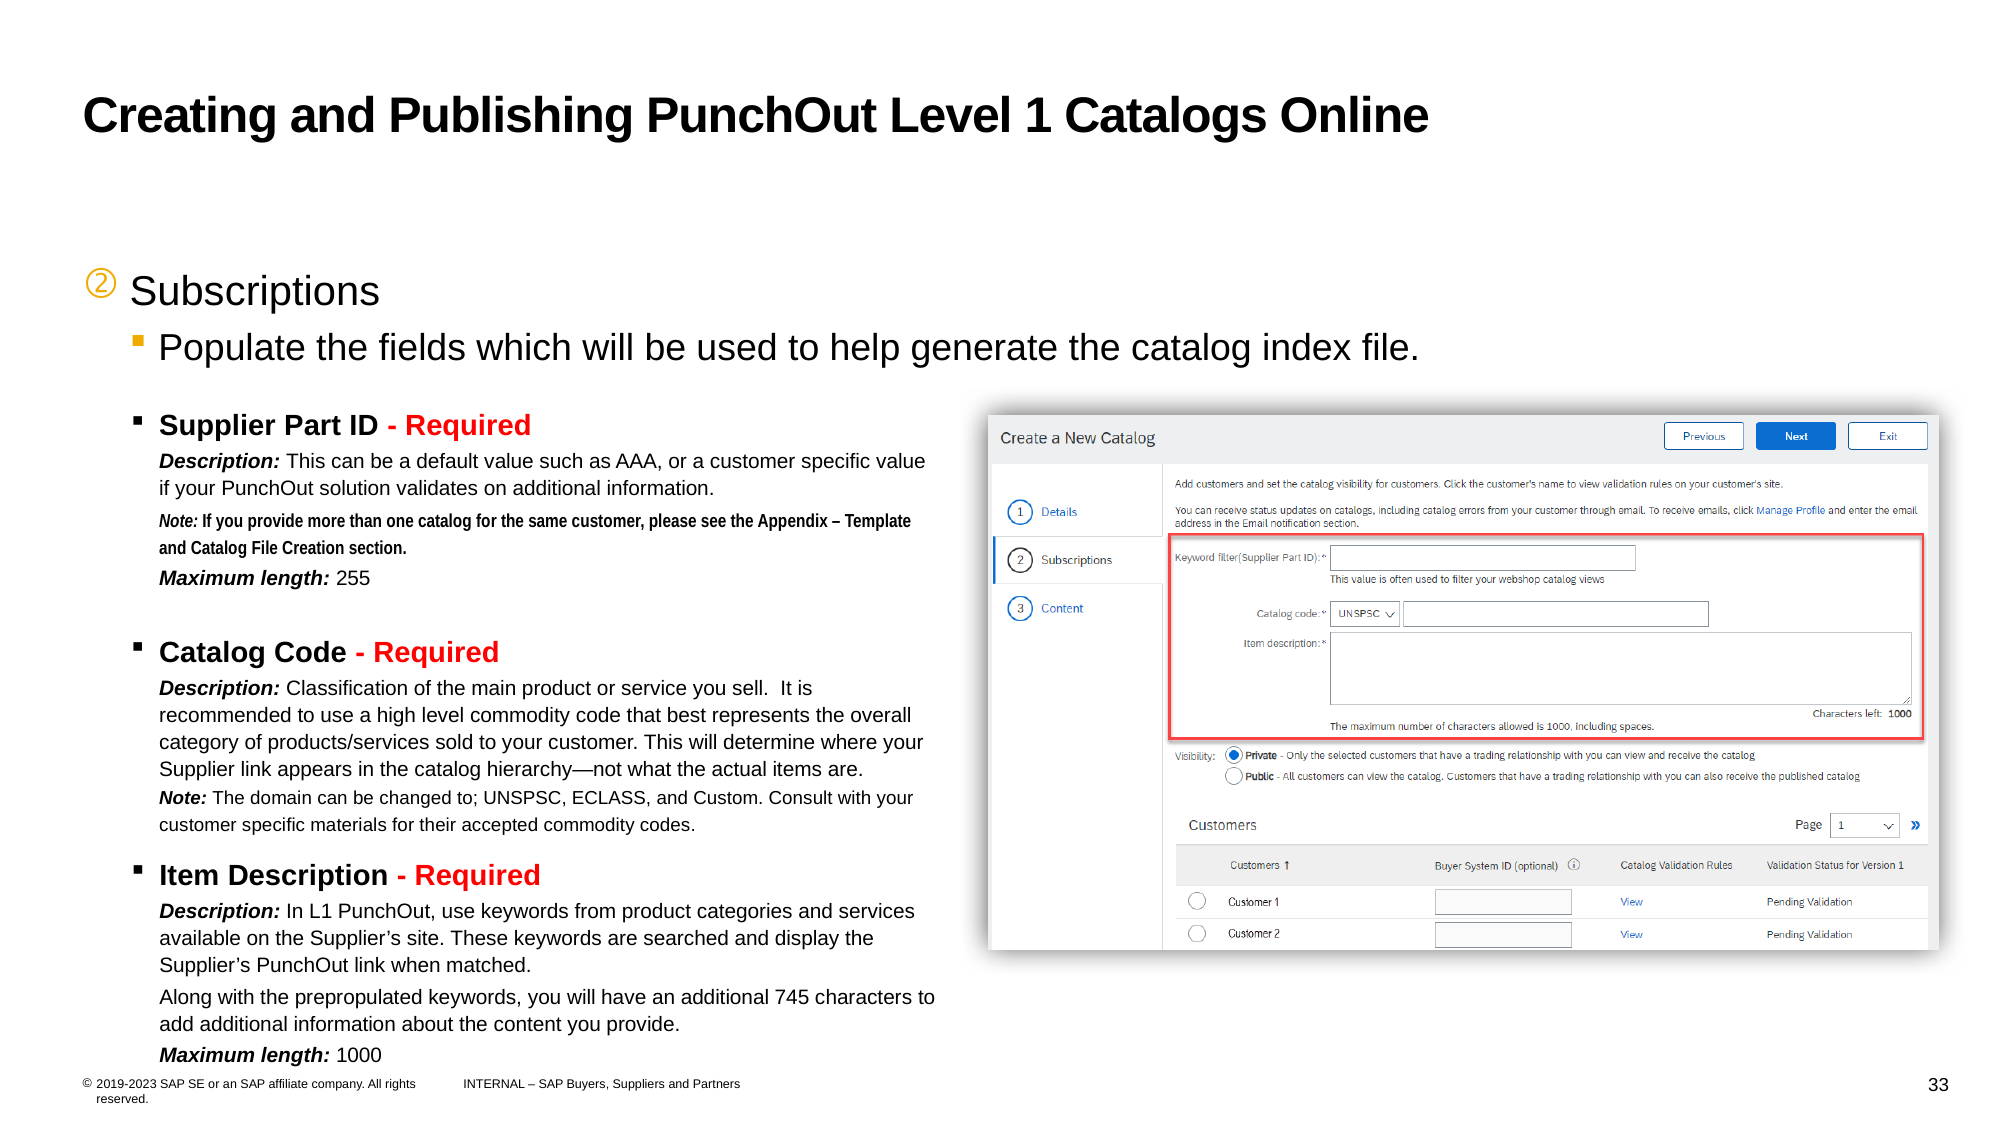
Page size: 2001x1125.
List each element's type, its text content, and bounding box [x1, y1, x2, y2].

picture [988, 415, 1939, 950]
list Subscriptions Populate the fields which will be used to help generate the catalog index file. [82, 265, 1964, 476]
text_box Catalog Code - Required Description: Classification of the main product or service you sell. It is recommended to use a high level commodity code that best represents the overall category of products/services sold to your customer. This will determine where your Supplier link appears in the catalog hierarchy—not what the actual items are. Note: The domain can be changed to; UNSPSC, ECLASS, and Custom. Consult with your customer specific materials for their accepted commodity codes. [116, 633, 956, 843]
title Creating and Publishing PunchOut Level 1 Catalogs Online [82, 82, 1918, 144]
text_box Item Description - Required Description: In L1 PunchOut, use keywords from product categories and services available on the Supplier’s site. These keywords are searched and display the Supplier’s PunchOut link when matched. Along with the prepropulated keywords, you will have an additional 745 characters to add additional information about the content you provide. Maximum length: 1000 [116, 856, 956, 1075]
text_box Supplier Part ID - Required Description: This can be a default value such as AAA, or a customer specific value if your PunchOut solution validates on additional information. Note: If you provide more than one catalog for the same customer, please see the Appendix – Template and Catalog File Creation section. Maximum length: 255 [116, 407, 956, 598]
